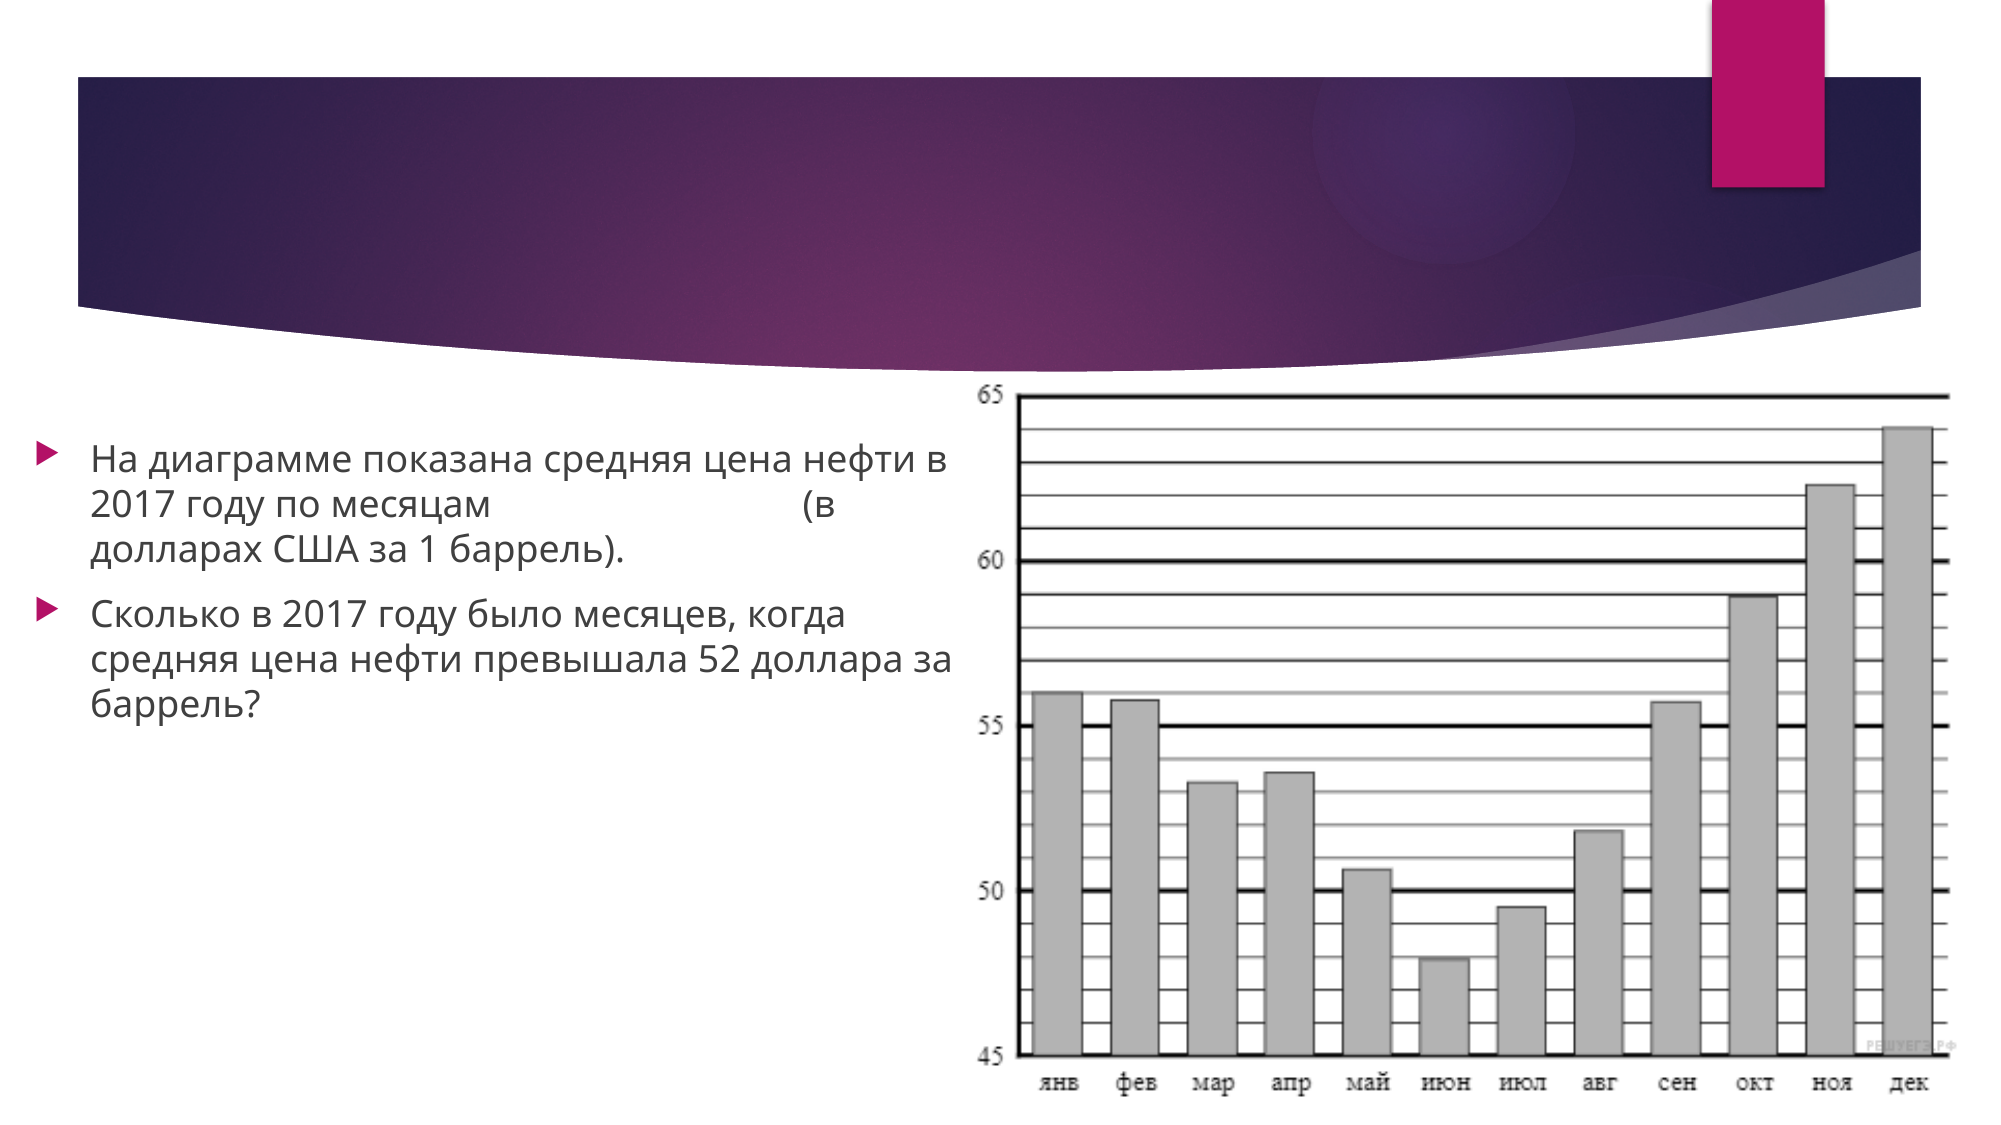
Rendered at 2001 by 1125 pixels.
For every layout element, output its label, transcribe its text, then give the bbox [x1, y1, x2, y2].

picture [970, 376, 1965, 1101]
list На диаграмме показана средняя цена нефти в 2017 году по месяцам (в долларах США за 1 баррель). Сколько в 2017 году было месяцев, когда средняя цена нефти превышала 52 доллара за баррель? [18, 427, 964, 988]
